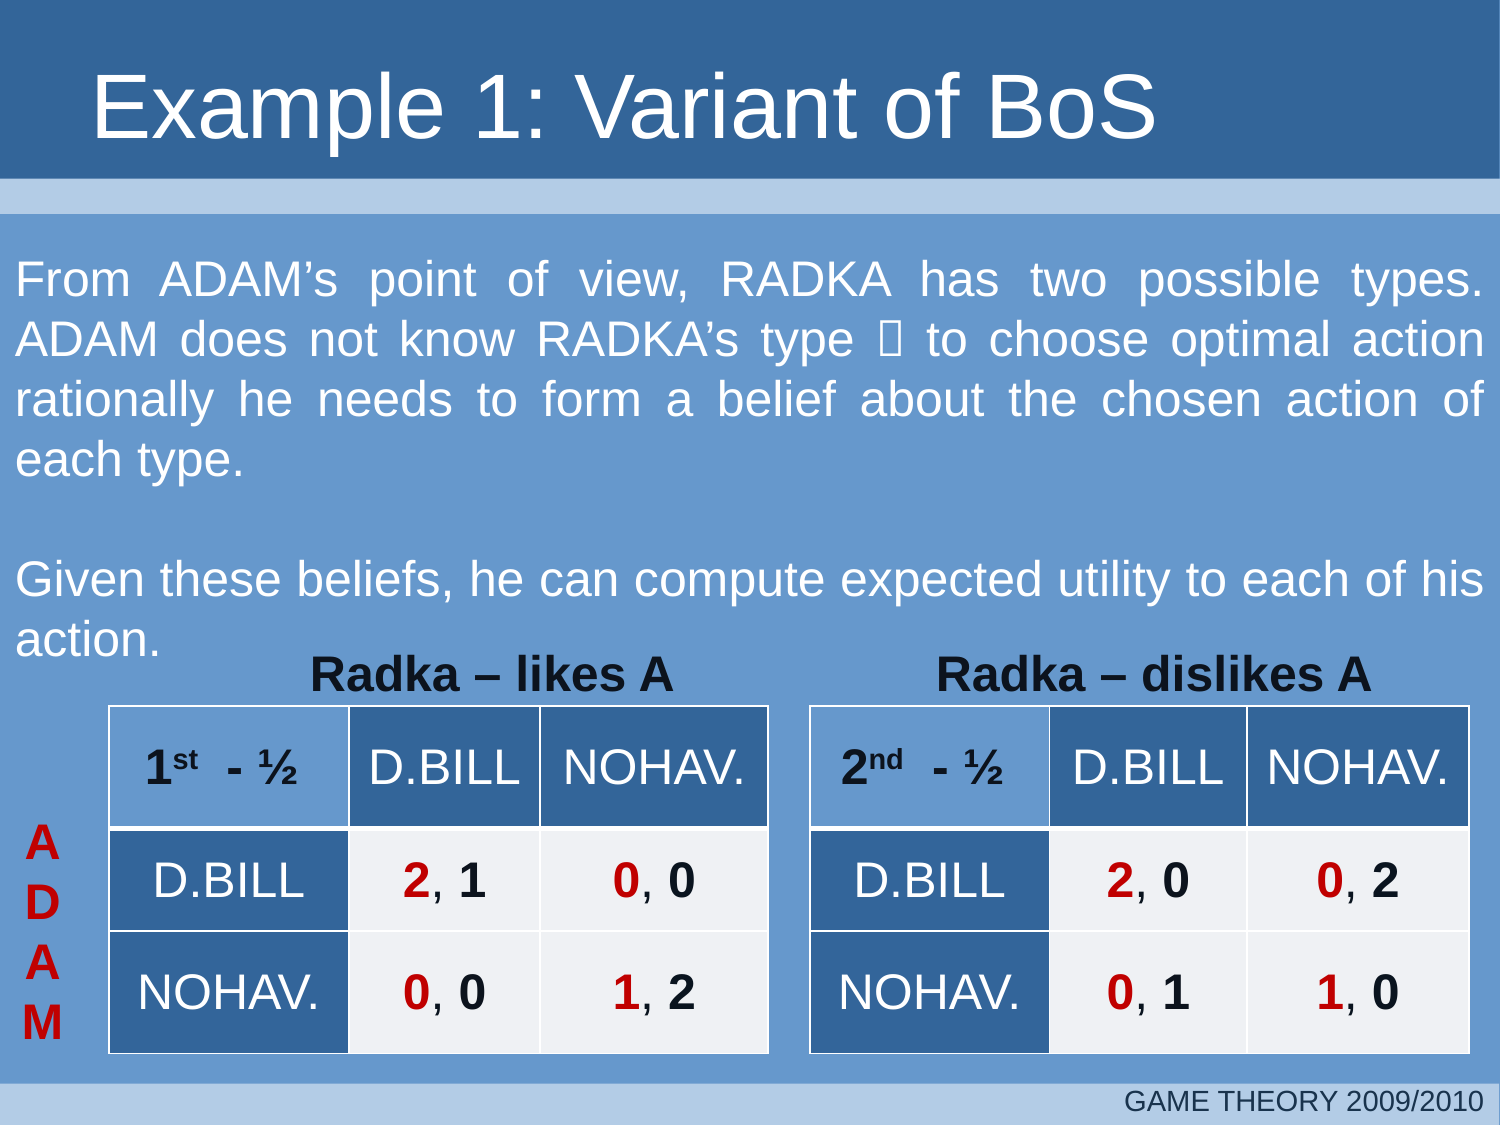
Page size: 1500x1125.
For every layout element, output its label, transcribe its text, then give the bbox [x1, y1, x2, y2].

table_cell NOHAV. [110, 932, 348, 1053]
table_header D.BILL [1050, 707, 1246, 826]
table_cell 0, 2 [1248, 831, 1468, 930]
table_cell 0, 1 [1050, 932, 1246, 1053]
table_header 2nd - ½ [811, 707, 1049, 826]
table_cell 2, 1 [350, 831, 539, 930]
text_box ADAM [0, 802, 86, 1057]
table_cell D.BILL [110, 831, 348, 930]
text_box Radka – likes A [288, 674, 697, 710]
table_cell 0, 0 [541, 831, 767, 930]
title Example 1: Variant of BoS [74, 42, 1436, 162]
table_cell 0, 0 [350, 932, 539, 1053]
table_cell 1, 0 [1248, 932, 1468, 1053]
table_header NOHAV. [1248, 707, 1468, 826]
table_header D.BILL [350, 710, 539, 826]
table_cell D.BILL [811, 831, 1049, 930]
table_cell NOHAV. [811, 932, 1049, 1053]
text_box GAME THEORY 2009/2010 [1109, 1075, 1500, 1125]
table_cell 1, 2 [541, 932, 767, 1053]
table_header NOHAV. [541, 707, 767, 826]
table_cell 2, 0 [1050, 831, 1246, 930]
table_header 1st - ½ [110, 707, 348, 826]
text_box Radka – dislikes A [917, 674, 1391, 705]
text_box From ADAM’s point of view, RADKA has two possible types. ADAM does not know RADKA’s type  to choose optimal action rationally he needs to form a belief about the chosen action of each type. Given these beliefs, he can compute expected utility to each of his action. [0, 238, 1500, 674]
